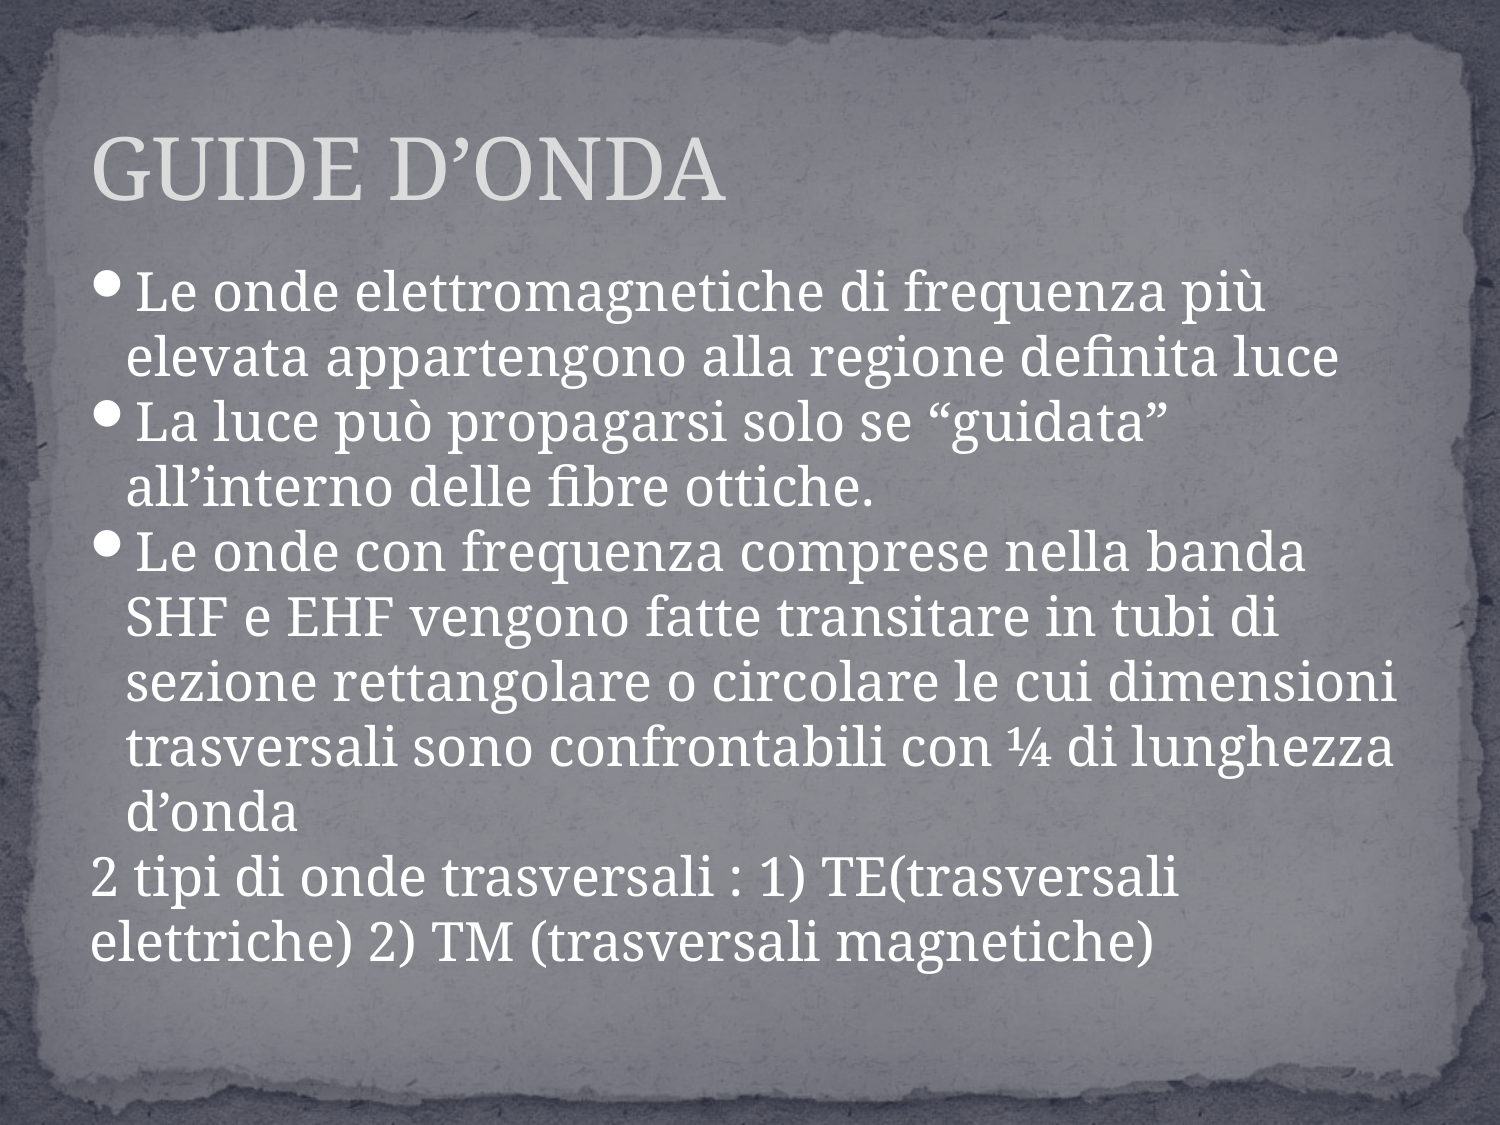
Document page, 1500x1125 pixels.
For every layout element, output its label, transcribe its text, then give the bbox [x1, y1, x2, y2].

text_box Le onde elettromagnetiche di frequenza più elevata appartengono alla regione definita luce La luce può propagarsi solo se “guidata” all’interno delle fibre ottiche. Le onde con frequenza comprese nella banda SHF e EHF vengono fatte transitare in tubi di sezione rettangolare o circolare le cui dimensioni trasversali sono confrontabili con ¼ di lunghezza d’onda 2 tipi di onde trasversali : 1) TE(trasversali elettriche) 2) TM (trasversali magnetiche) [75, 249, 1425, 1000]
picture [0, 0, 1500, 1125]
text_box GUIDE D’ONDA [75, 24, 1425, 225]
